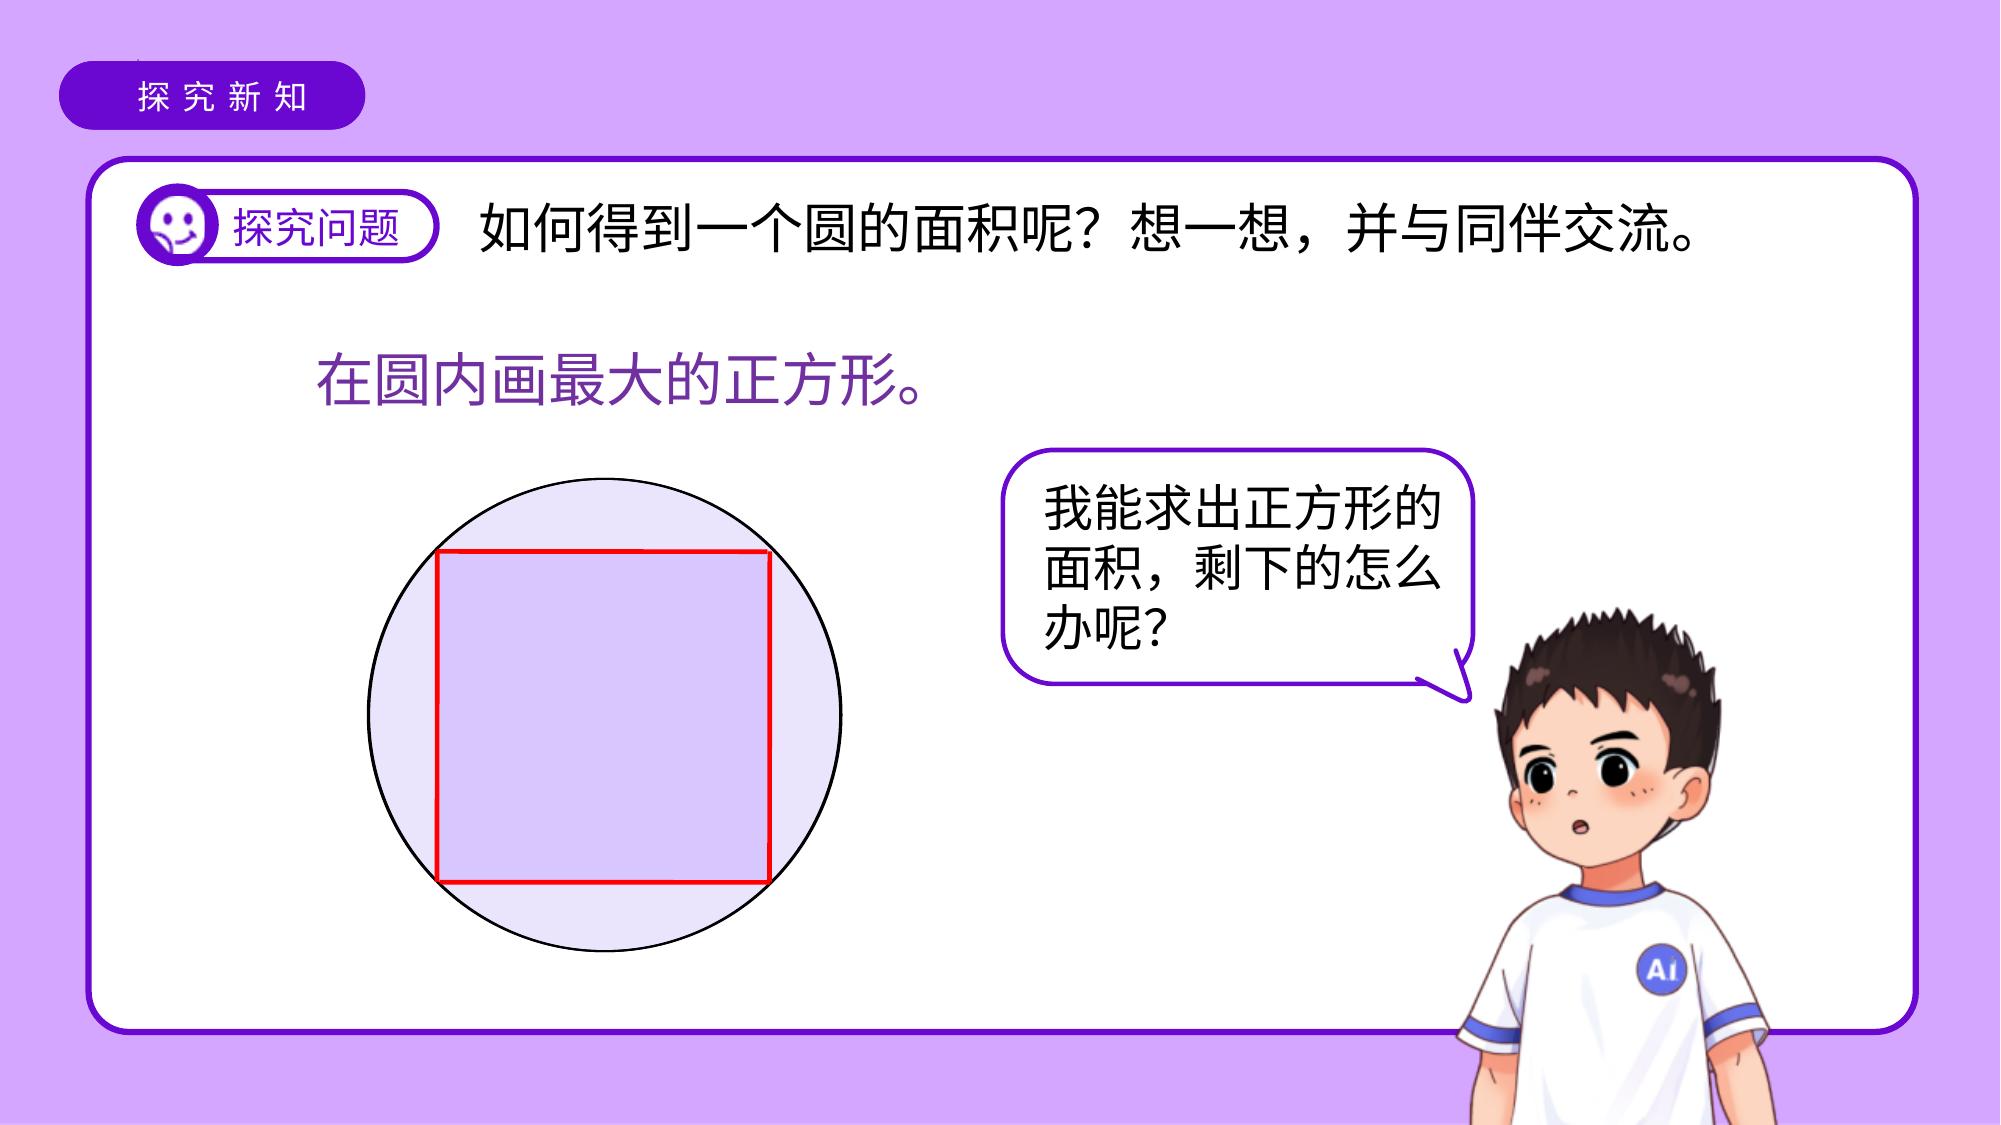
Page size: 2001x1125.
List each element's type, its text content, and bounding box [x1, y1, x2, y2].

text_box 探究新知 [111, 68, 333, 124]
picture [0, 0, 2001, 1125]
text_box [136, 183, 437, 267]
text_box 在圆内画最大的正方形。 [300, 335, 958, 421]
text_box [366, 717, 434, 881]
text_box [771, 717, 842, 884]
text_box 如何得到一个圆的面积呢？想一想，并与同伴交流。 [463, 186, 1742, 267]
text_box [1002, 449, 1473, 700]
text_box [440, 554, 767, 880]
text_box [435, 882, 770, 953]
text_box [366, 477, 842, 716]
